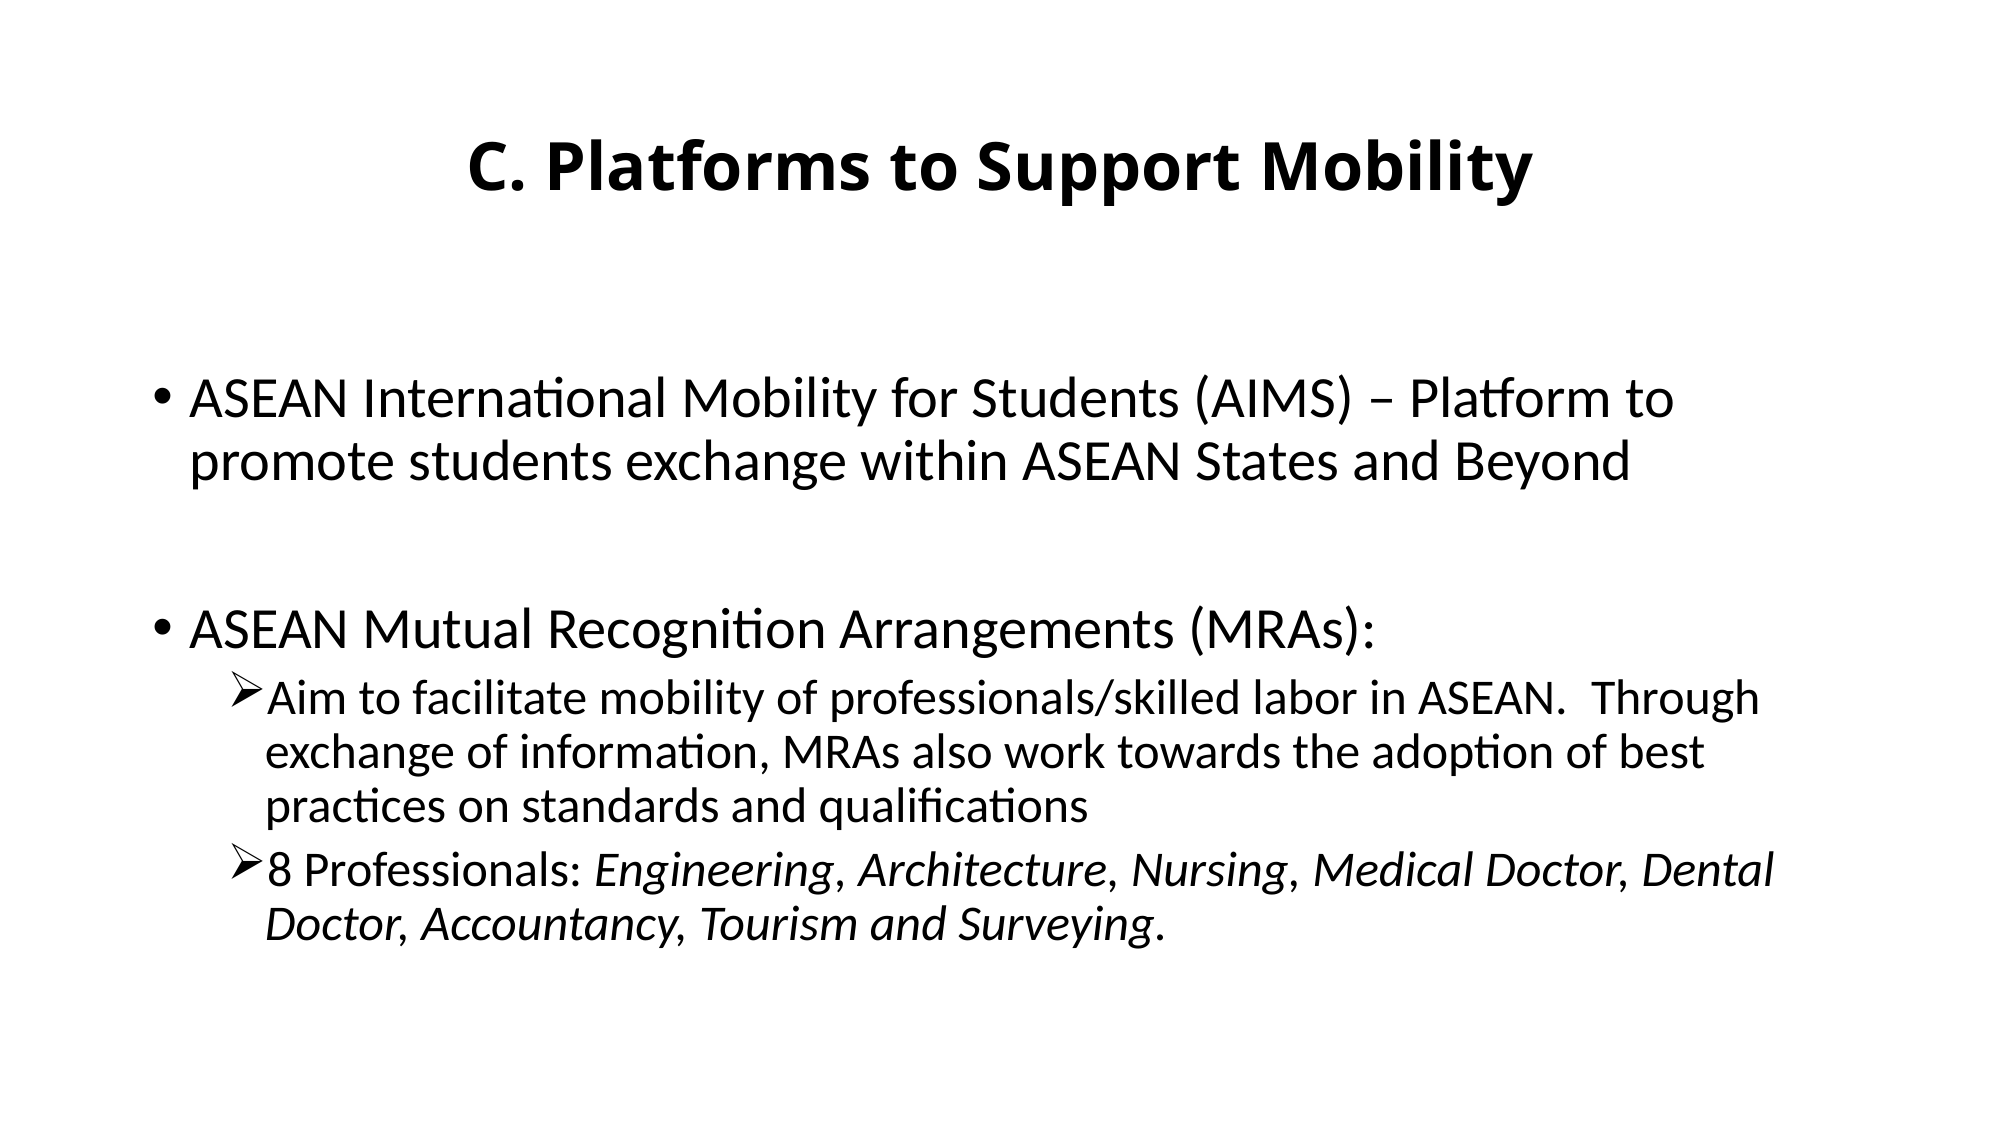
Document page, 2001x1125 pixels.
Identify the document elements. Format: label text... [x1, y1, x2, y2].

title C. Platforms to Support Mobility [137, 59, 1863, 278]
list ASEAN International Mobility for Students (AIMS) – Platform to promote students exchange within ASEAN States and Beyond ASEAN Mutual Recognition Arrangements (MRAs): Aim to facilitate mobility of professionals/skilled labor in ASEAN. Through exchange of information, MRAs also work towards the adoption of best practices on standards and qualifications 8 Professionals: Engineering, Architecture, Nursing, Medical Doctor, Dental Doctor, Accountancy, Tourism and Surveying. [137, 360, 1863, 1014]
